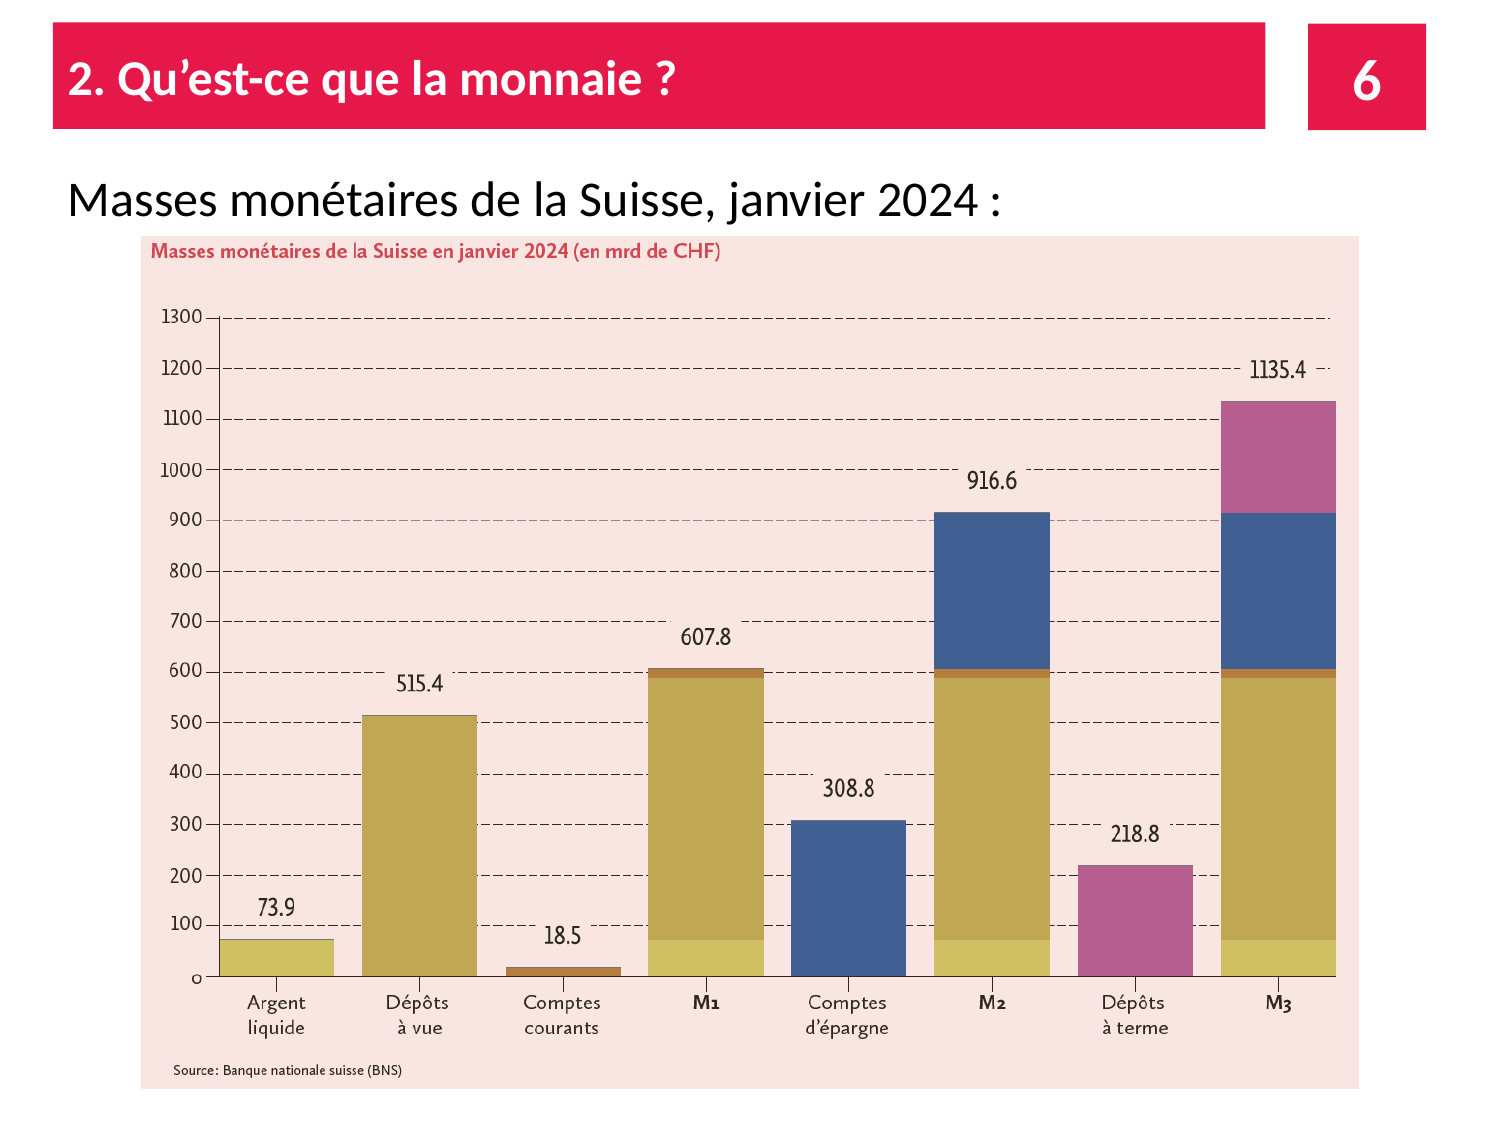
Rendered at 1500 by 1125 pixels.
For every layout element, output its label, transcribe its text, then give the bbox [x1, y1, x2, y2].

text_box Masses monétaires de la Suisse, janvier 2024 : [53, 158, 1415, 234]
text_box [770, 176, 1424, 237]
picture [141, 236, 1359, 1089]
text_box 6 [1308, 23, 1427, 131]
text_box 2. Qu’est-ce que la monnaie ? [52, 22, 1266, 129]
